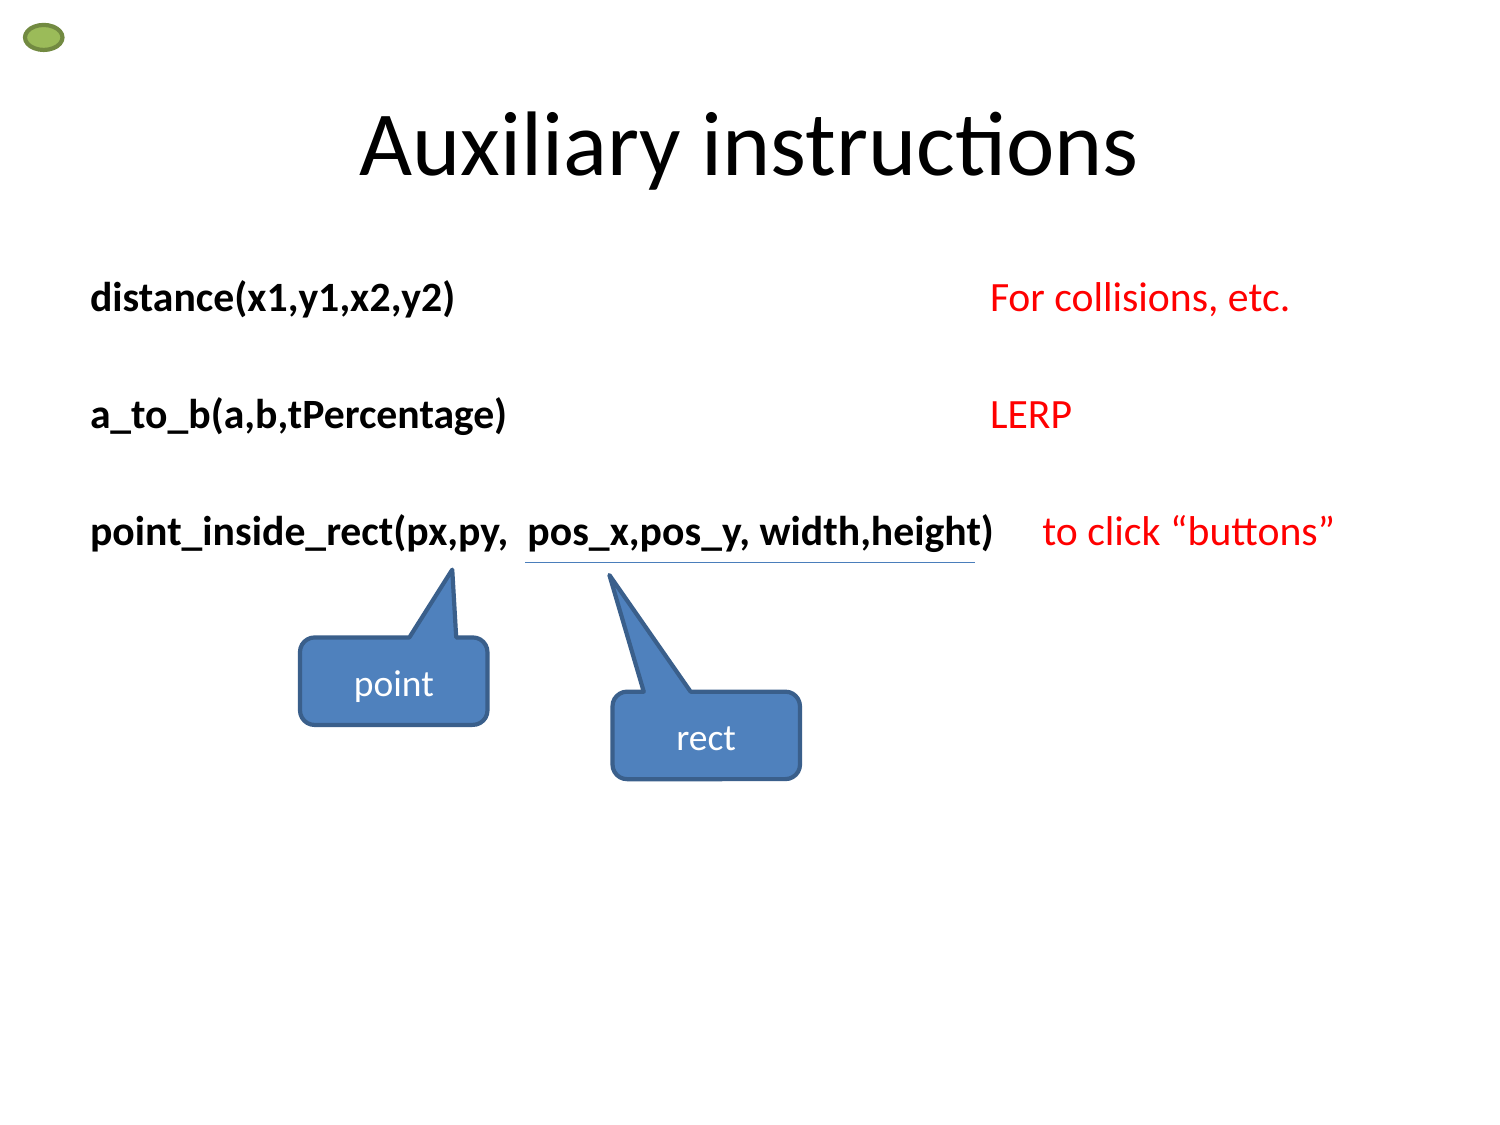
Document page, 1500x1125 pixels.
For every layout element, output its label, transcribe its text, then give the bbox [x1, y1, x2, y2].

title Auxiliary instructions [75, 45, 1425, 233]
text_box [22, 22, 65, 53]
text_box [299, 562, 976, 780]
list distance(x1,y1,x2,y2) For collisions, etc. a_to_b(a,b,tPercentage) LERP point_inside_rect(px,py, pos_x,pos_y, width,height) to click “buttons” [75, 262, 1425, 1005]
